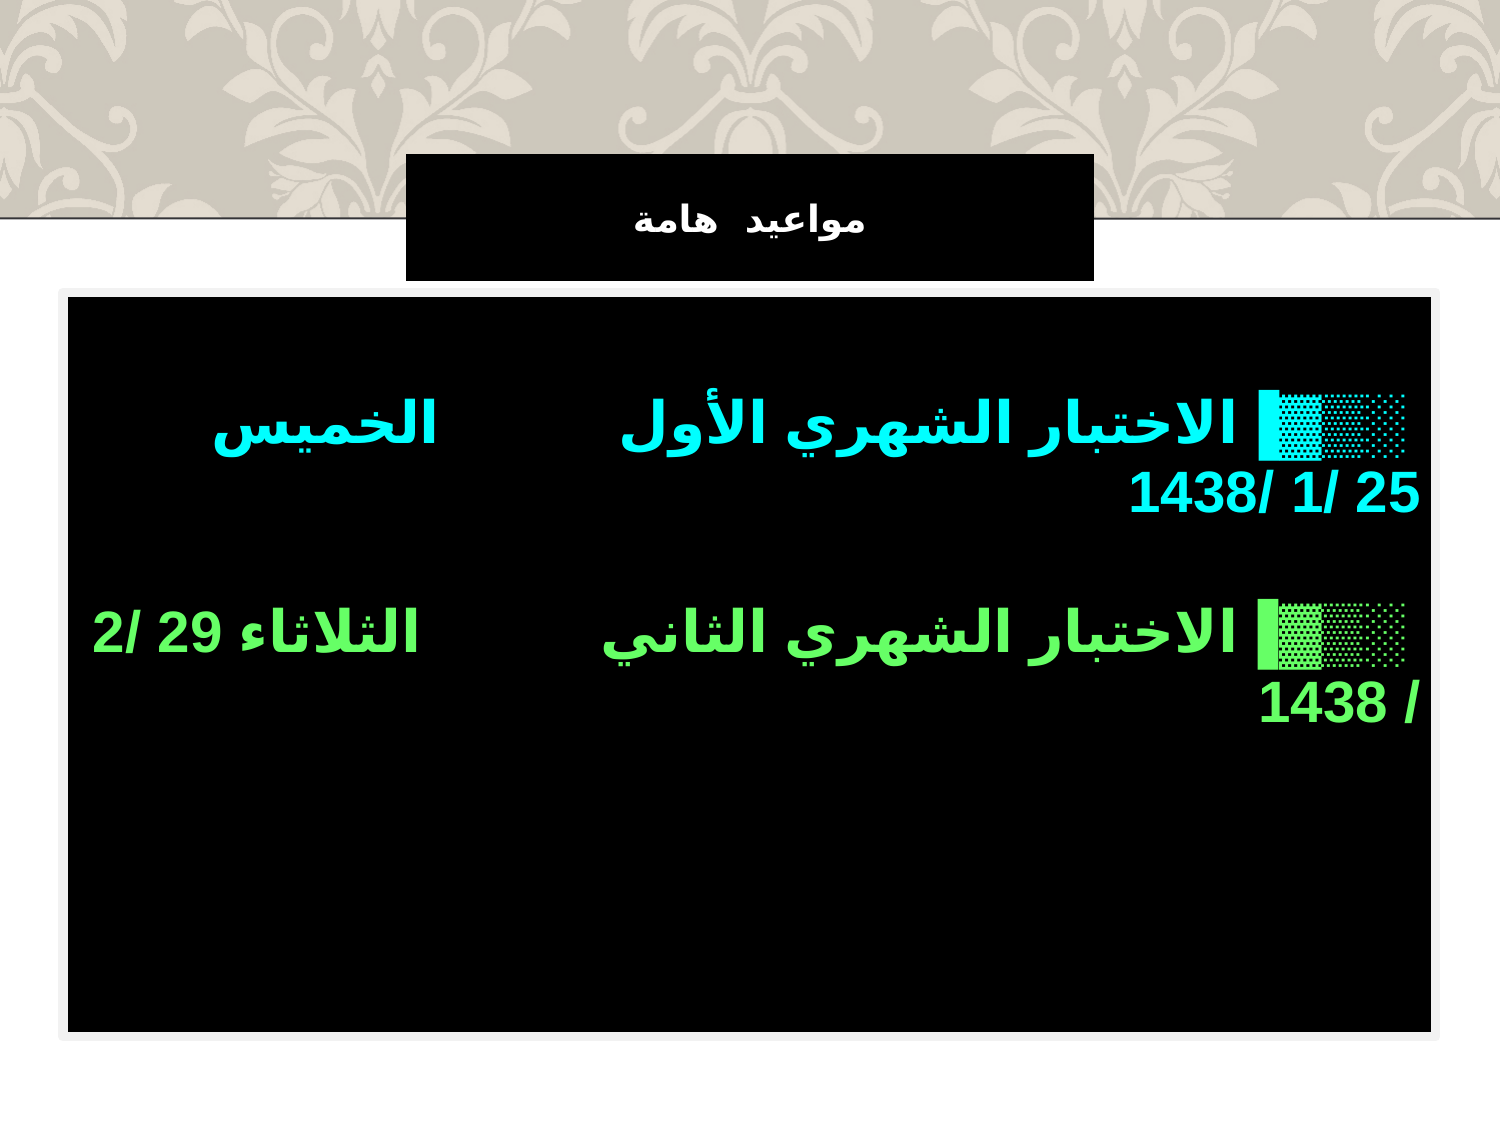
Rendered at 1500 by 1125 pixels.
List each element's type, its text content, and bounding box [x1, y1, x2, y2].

title مواعيد هامة [406, 154, 1094, 281]
text_box ░▒▓▐الاختبار الشهري الأول الخميس 25 /1 /1438 ░▒▓▐الاختبار الشهري الثاني الثلاثاء 29 /2 / 1438 [61, 291, 1437, 1038]
